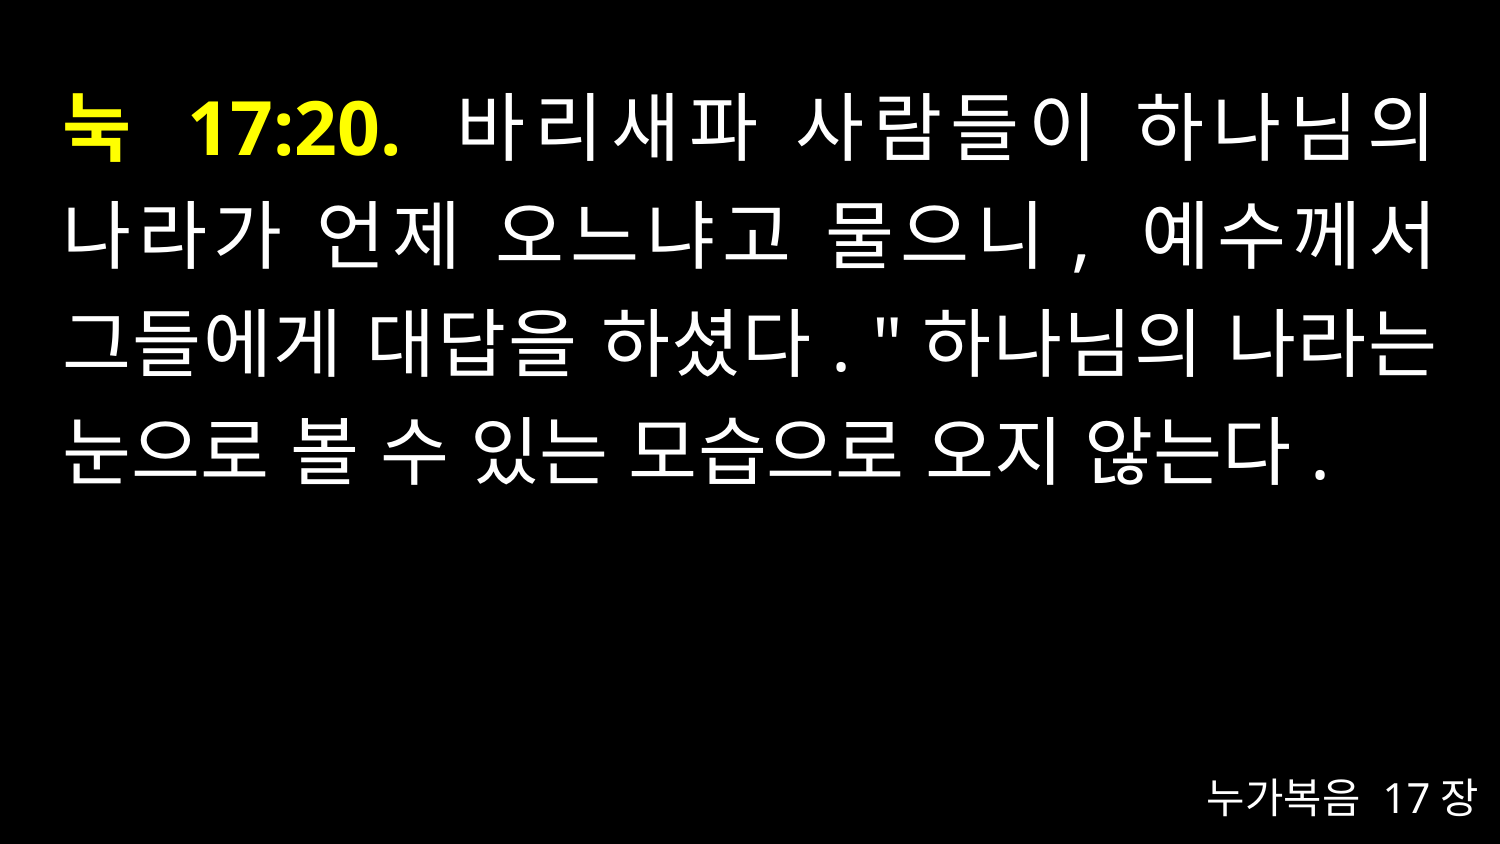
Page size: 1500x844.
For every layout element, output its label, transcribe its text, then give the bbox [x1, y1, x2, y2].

subtitle 누가복음 17장 [916, 770, 1500, 844]
title 눅 17:20. 바리새파 사람들이 하나님의 나라가 언제 오느냐고 물으니, 예수께서 그들에게 대답을 하셨다. "하나님의 나라는 눈으로 볼 수 있는 모습으로 오지 않는다. [0, 0, 1500, 844]
